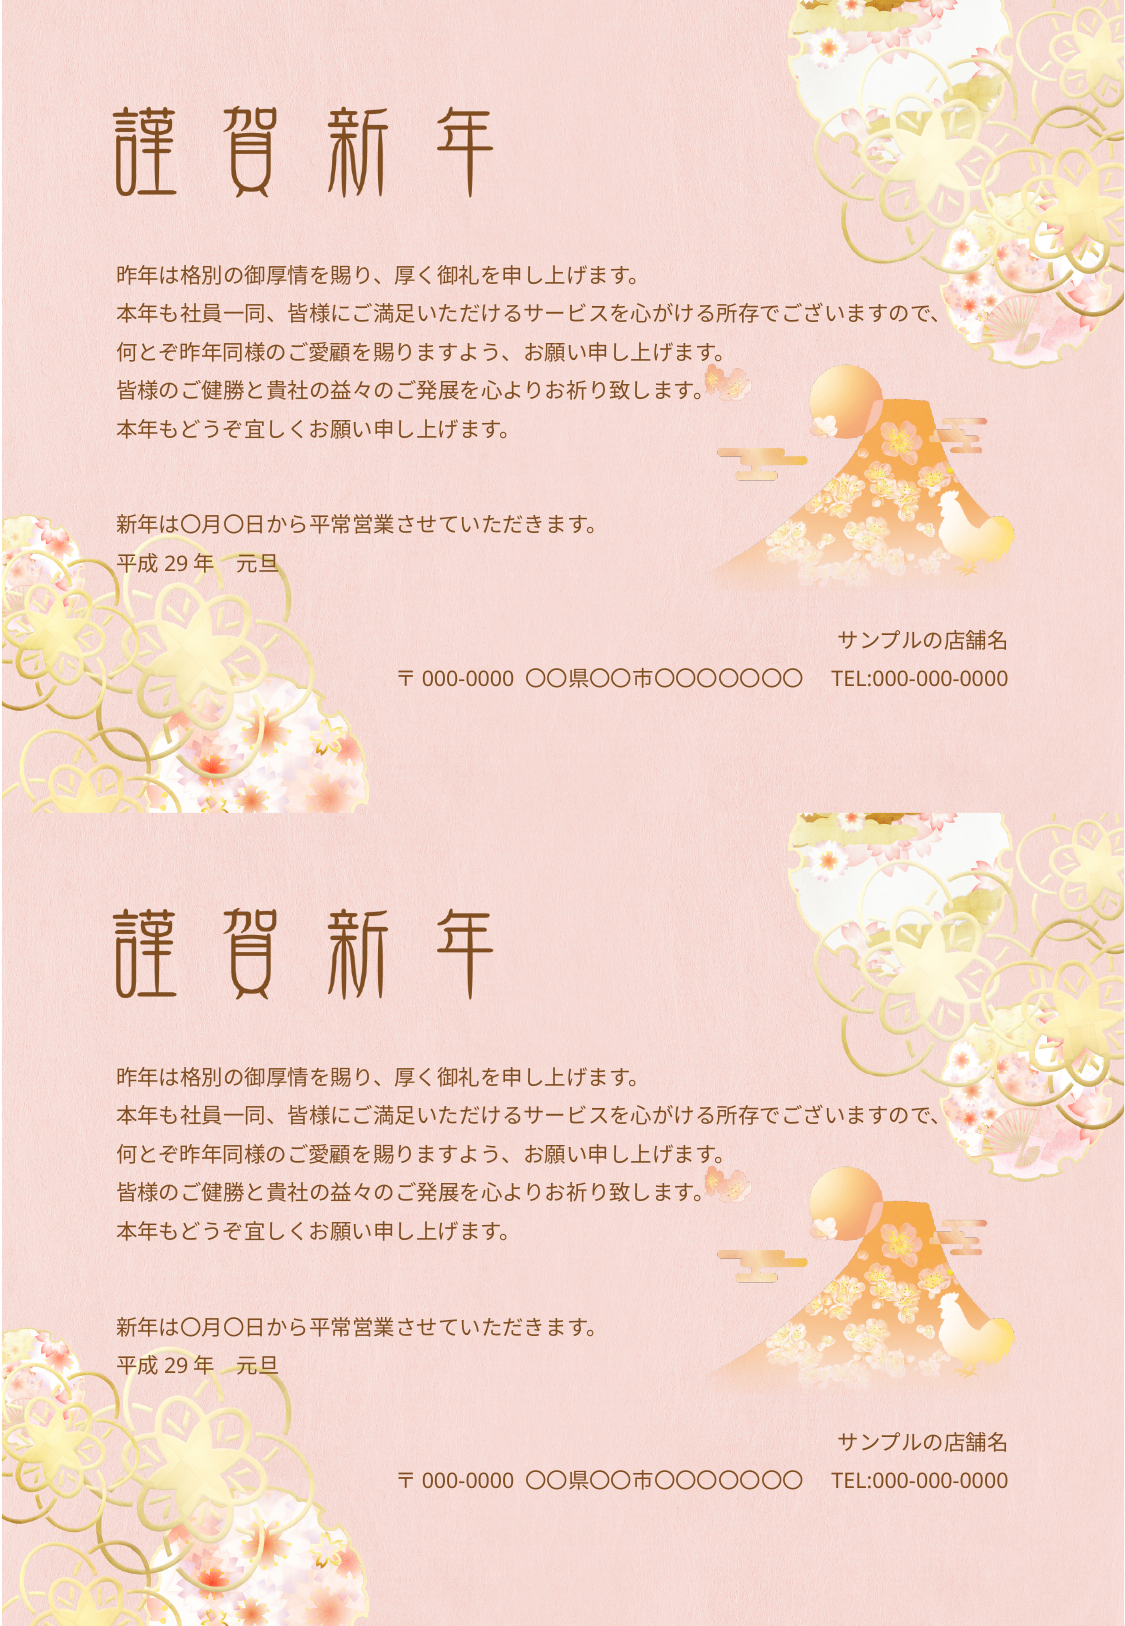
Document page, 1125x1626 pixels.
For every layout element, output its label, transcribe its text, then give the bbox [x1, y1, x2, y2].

picture [0, 0, 1125, 1626]
text_box 昨年は格別の御厚情を賜り、厚く御礼を申し上げます。 本年も社員一同、皆様にご満足いただけるサービスを心がける所存でございますので、 何とぞ昨年同様のご愛顧を賜りますよう、お願い申し上げます。 皆様のご健勝と貴社の益々のご発展を心よりお祈り致します。 本年もどうぞ宜しくお願い申し上げます。 [101, 1043, 955, 1251]
text_box サンプルの店舗名 〒000-0000 〇〇県〇〇市〇〇〇〇〇〇〇 TEL:000-000-0000 [170, 1408, 1024, 1501]
text_box 新年は〇月〇日から平常営業させていただきます。 平成29年 元旦 [101, 1293, 682, 1386]
text_box 新年は〇月〇日から平常営業させていただきます。 平成29年 元旦 [101, 491, 682, 583]
text_box 昨年は格別の御厚情を賜り、厚く御礼を申し上げます。 本年も社員一同、皆様にご満足いただけるサービスを心がける所存でございますので、 何とぞ昨年同様のご愛顧を賜りますよう、お願い申し上げます。 皆様のご健勝と貴社の益々のご発展を心よりお祈り致します。 本年もどうぞ宜しくお願い申し上げます。 [101, 241, 955, 449]
text_box サンプルの店舗名 〒000-0000 〇〇県〇〇市〇〇〇〇〇〇〇 TEL:000-000-0000 [170, 606, 1024, 699]
